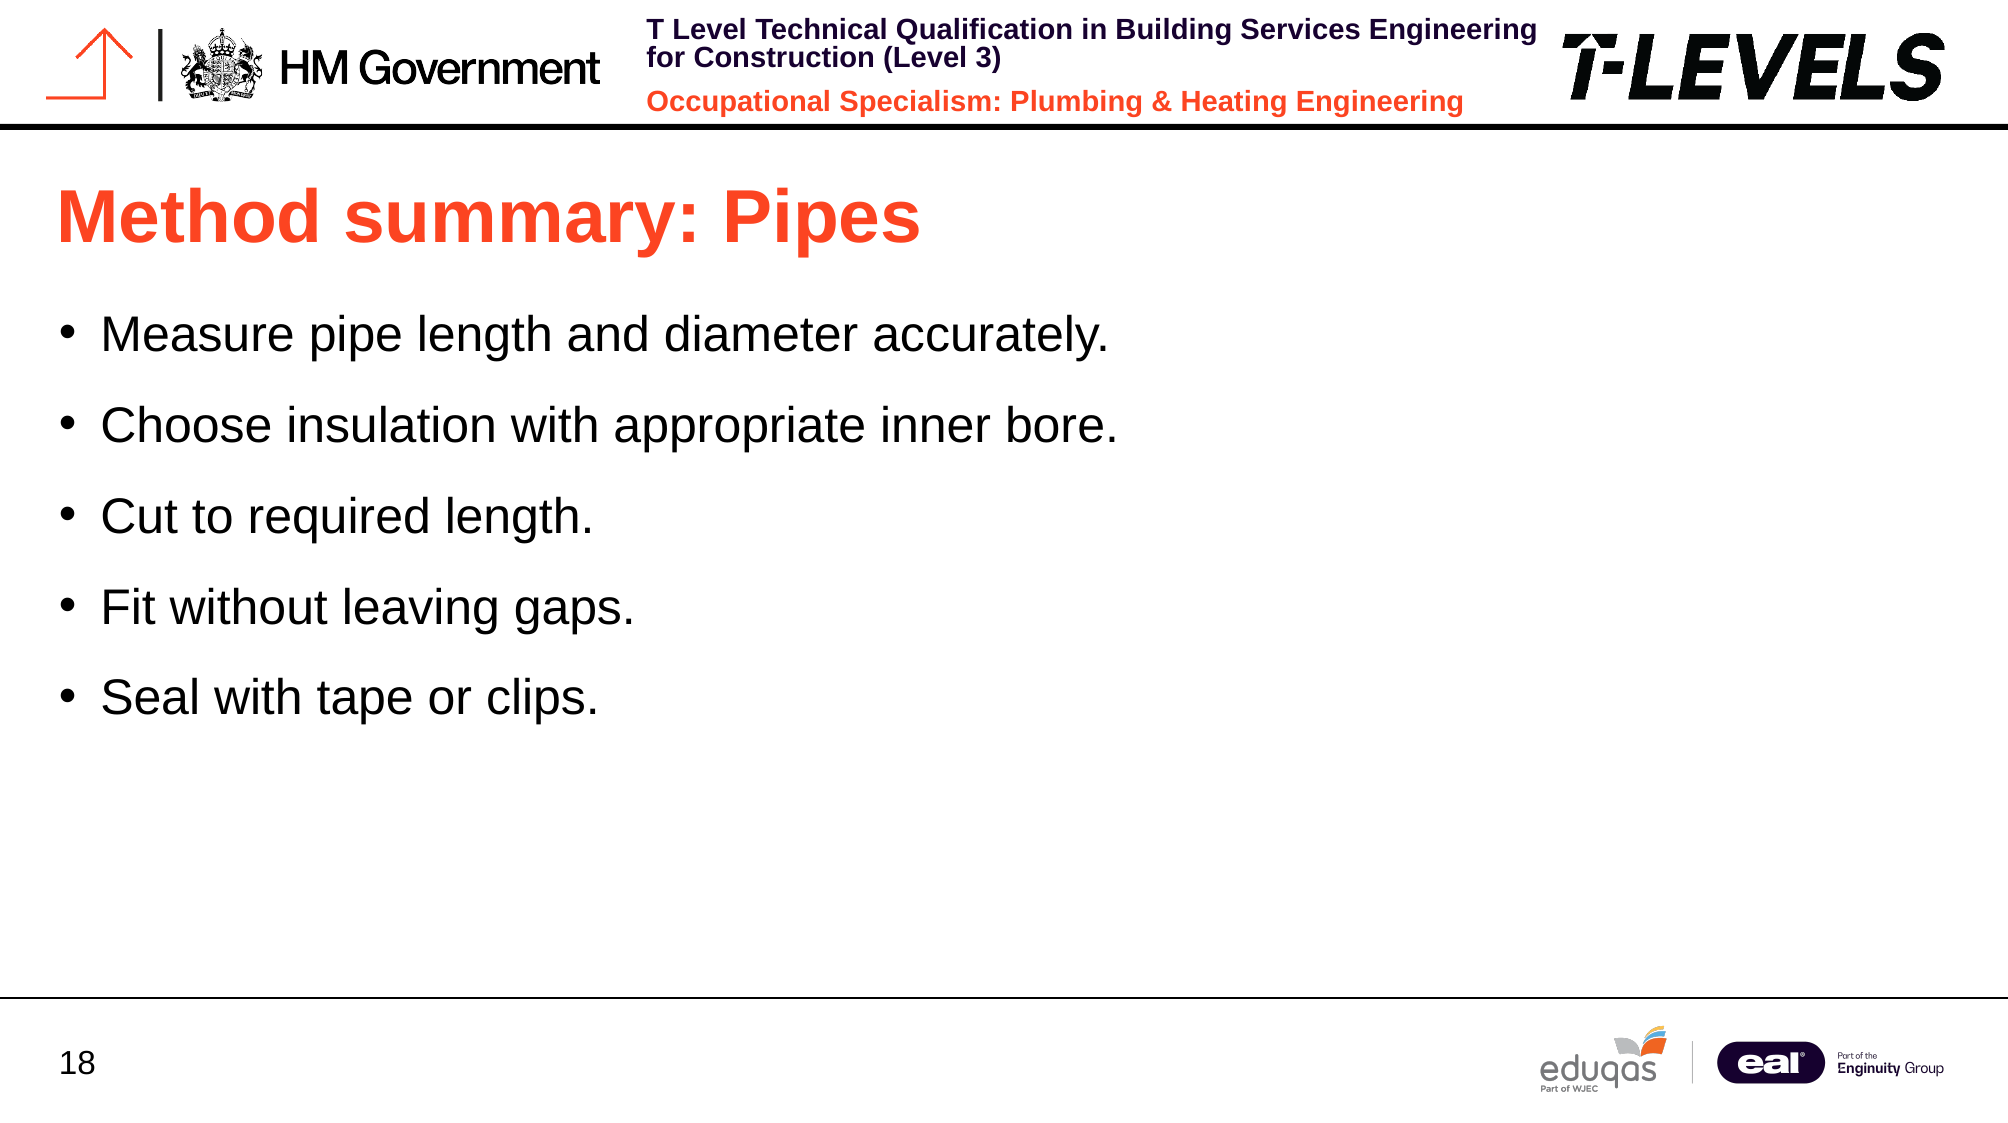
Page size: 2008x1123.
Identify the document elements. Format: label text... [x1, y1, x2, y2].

picture [158, 28, 600, 102]
picture [41, 27, 139, 100]
picture [1543, 25, 1964, 108]
list Measure pipe length and diameter accurately. Choose insulation with appropriate inner bore. Cut to required length. Fit without leaving gaps. Seal with tape or clips. [59, 295, 1933, 950]
picture [1535, 1021, 1949, 1097]
title Method summary: Pipes [41, 111, 1949, 314]
